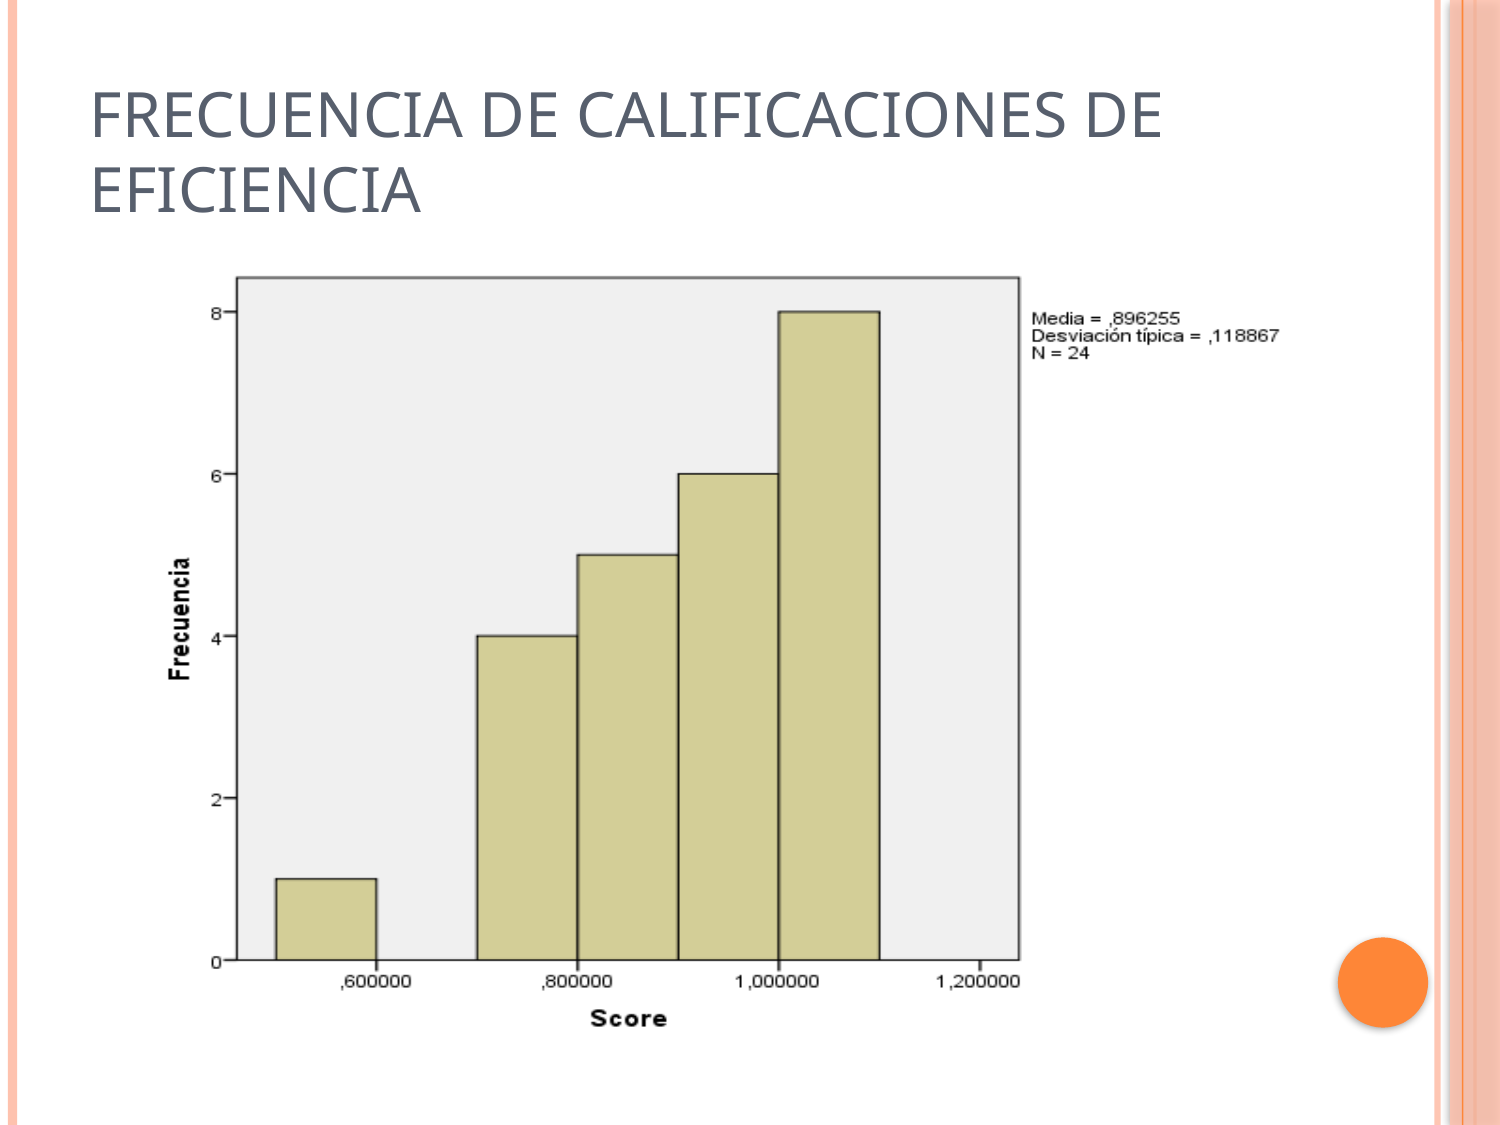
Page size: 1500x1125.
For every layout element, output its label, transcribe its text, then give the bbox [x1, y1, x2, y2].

title Frecuencia de calificaciones de eficiencia [75, 45, 1300, 233]
picture [135, 266, 1318, 1056]
